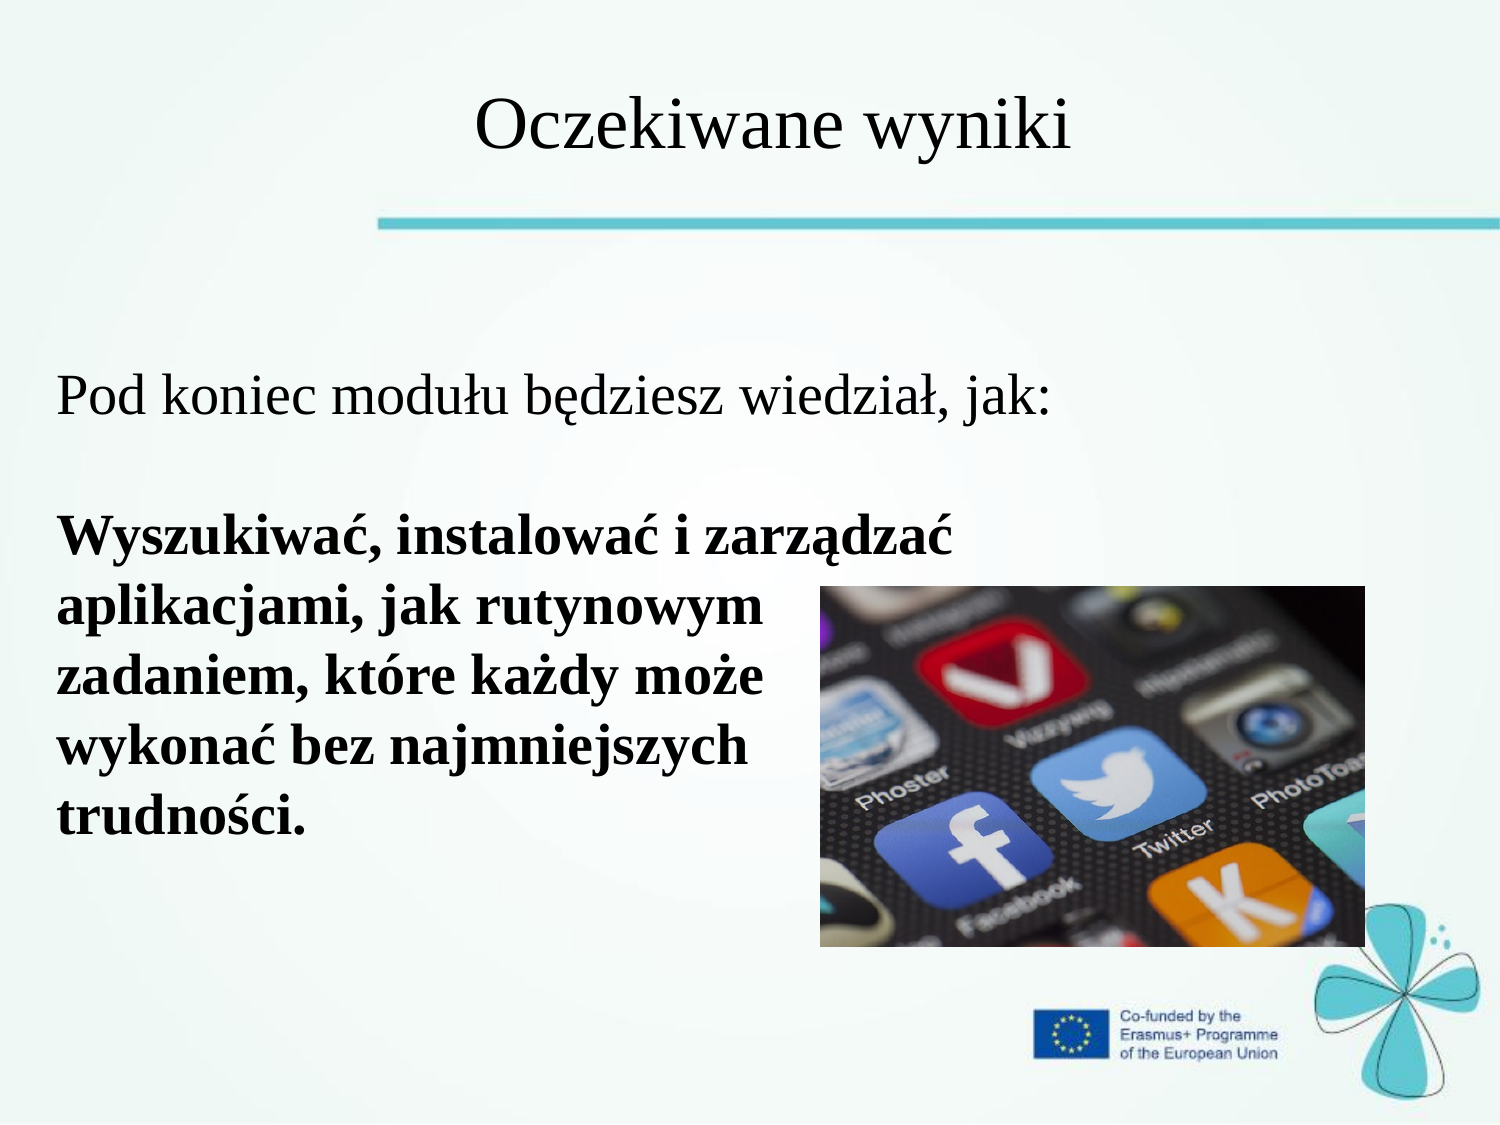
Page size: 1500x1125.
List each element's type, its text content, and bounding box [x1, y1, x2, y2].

text_box Oczekiwane wyniki [289, 66, 1258, 173]
picture [0, 0, 1500, 1125]
text_box Pod koniec modułu będziesz wiedział, jak: Wyszukiwać, instalować i zarządzać aplikacjami, jak rutynowym zadaniem, które każdy może wykonać bez najmniejszych trudności. [41, 278, 1481, 1044]
